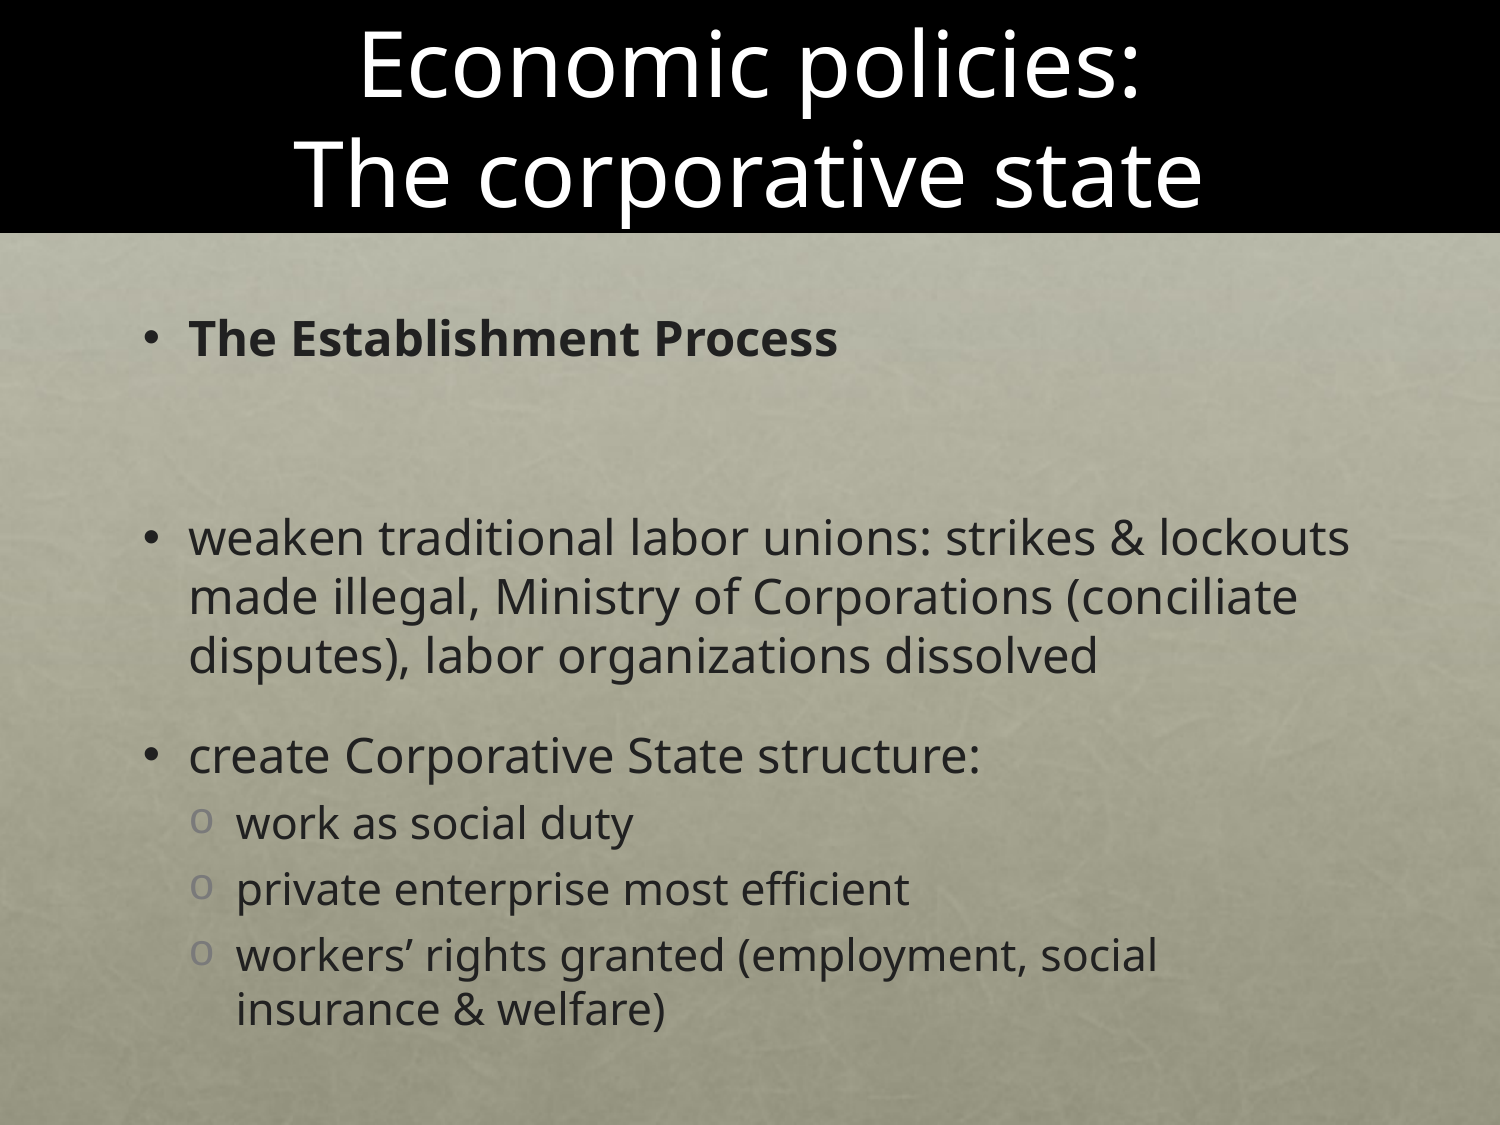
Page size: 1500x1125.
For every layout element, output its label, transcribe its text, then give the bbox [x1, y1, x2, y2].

picture [0, 214, 1500, 1125]
list The Establishment Process weaken traditional labor unions: strikes & lockouts made illegal, Ministry of Corporations (conciliate disputes), labor organizations dissolved create Corporative State structure: work as social duty private enterprise most efficient workers’ rights granted (employment, social insurance & welfare) [127, 299, 1372, 1091]
title Economic policies: The corporative state [127, 10, 1372, 221]
